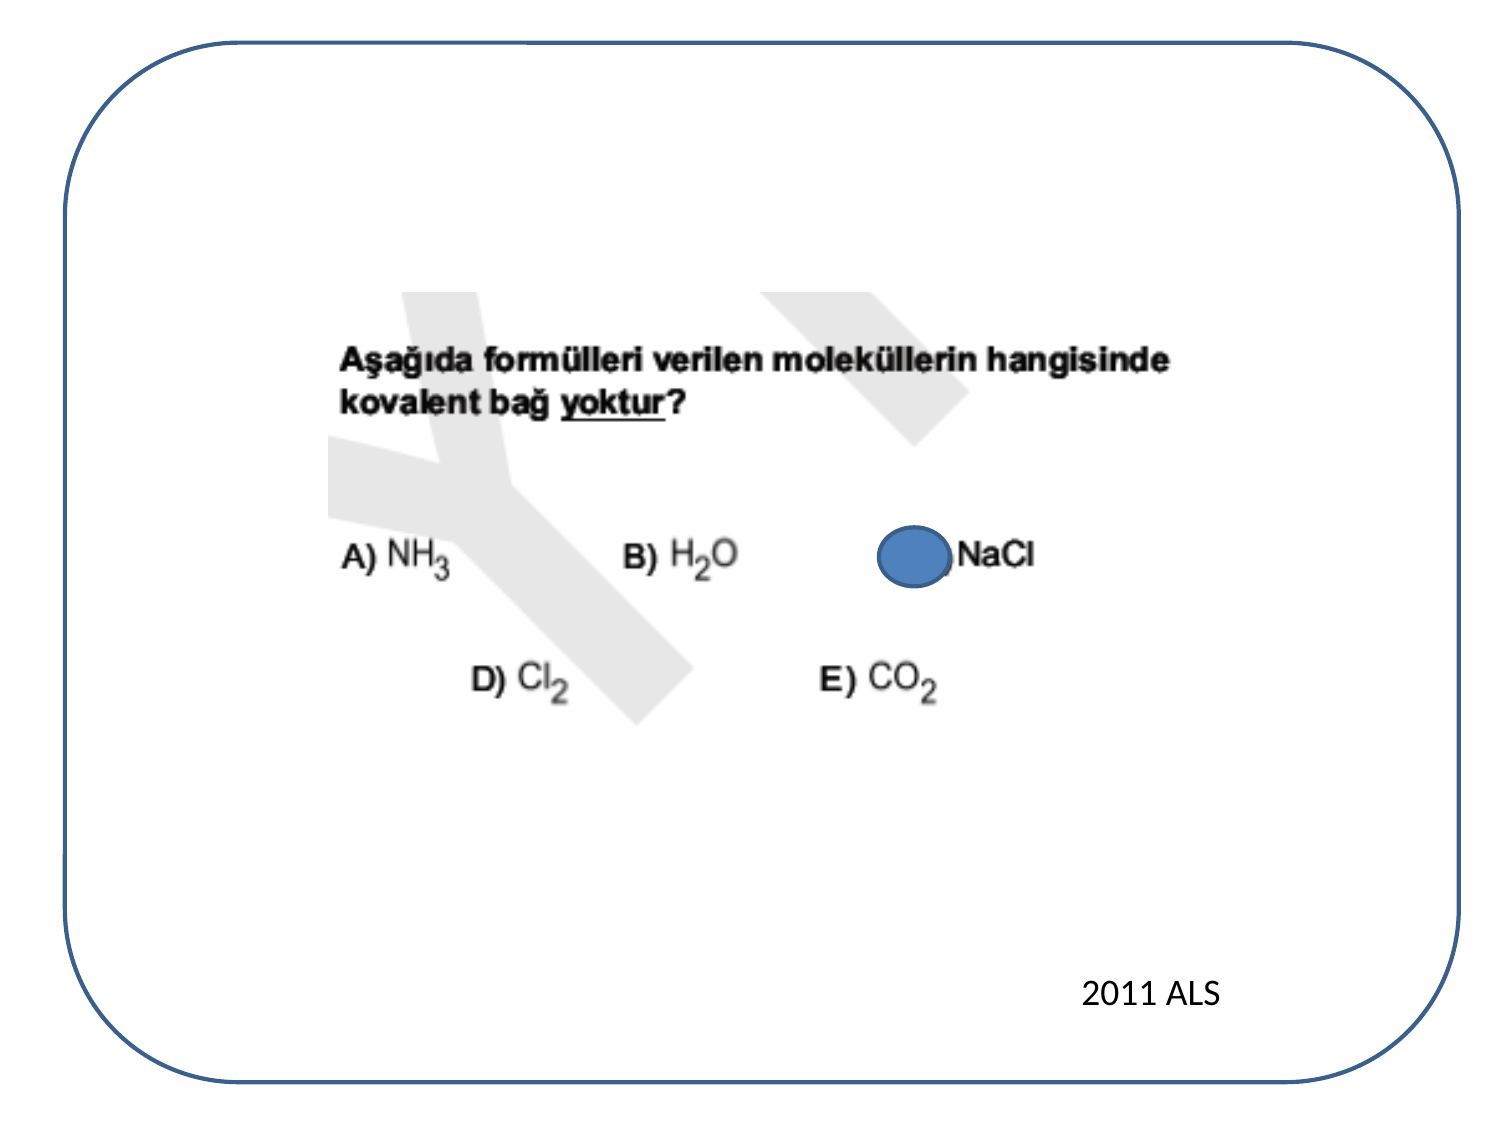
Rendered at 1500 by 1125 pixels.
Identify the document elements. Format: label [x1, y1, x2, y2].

text_box [62, 40, 1461, 1085]
picture [327, 292, 1217, 739]
